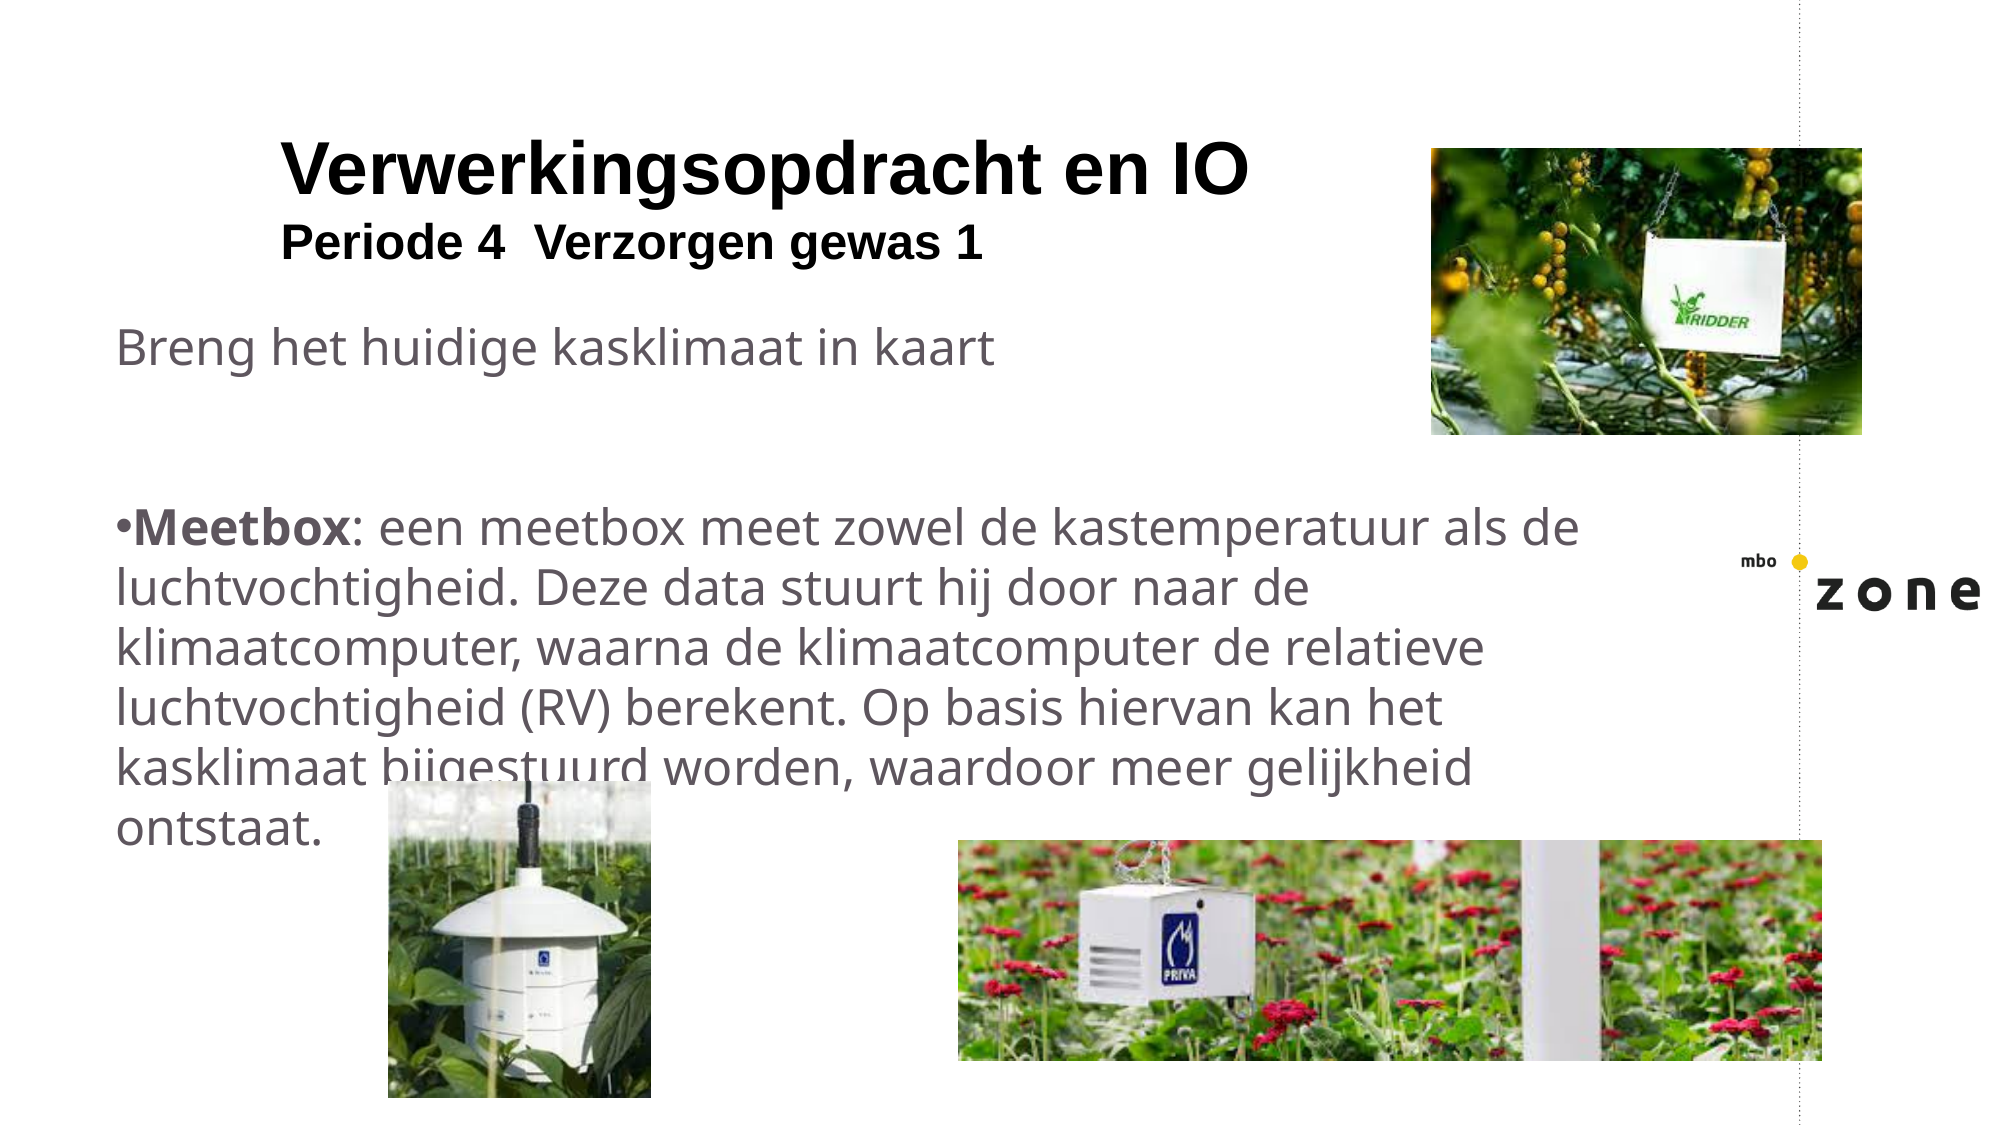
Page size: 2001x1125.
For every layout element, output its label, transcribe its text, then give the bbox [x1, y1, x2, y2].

picture [958, 0, 2001, 1125]
text_box Verwerkingsopdracht en IO Periode 4 Verzorgen gewas 1 [265, 112, 1267, 308]
picture [388, 781, 651, 1098]
text_box Breng het huidige kasklimaat in kaart Meetbox: een meetbox meet zowel de kastemperatuur als de luchtvochtigheid. Deze data stuurt hij door naar de klimaatcomputer, waarna de klimaatcomputer de relatieve luchtvochtigheid (RV) berekent. Op basis hiervan kan het kasklimaat bijgestuurd worden, waardoor meer gelijkheid ontstaat. [100, 308, 1720, 863]
